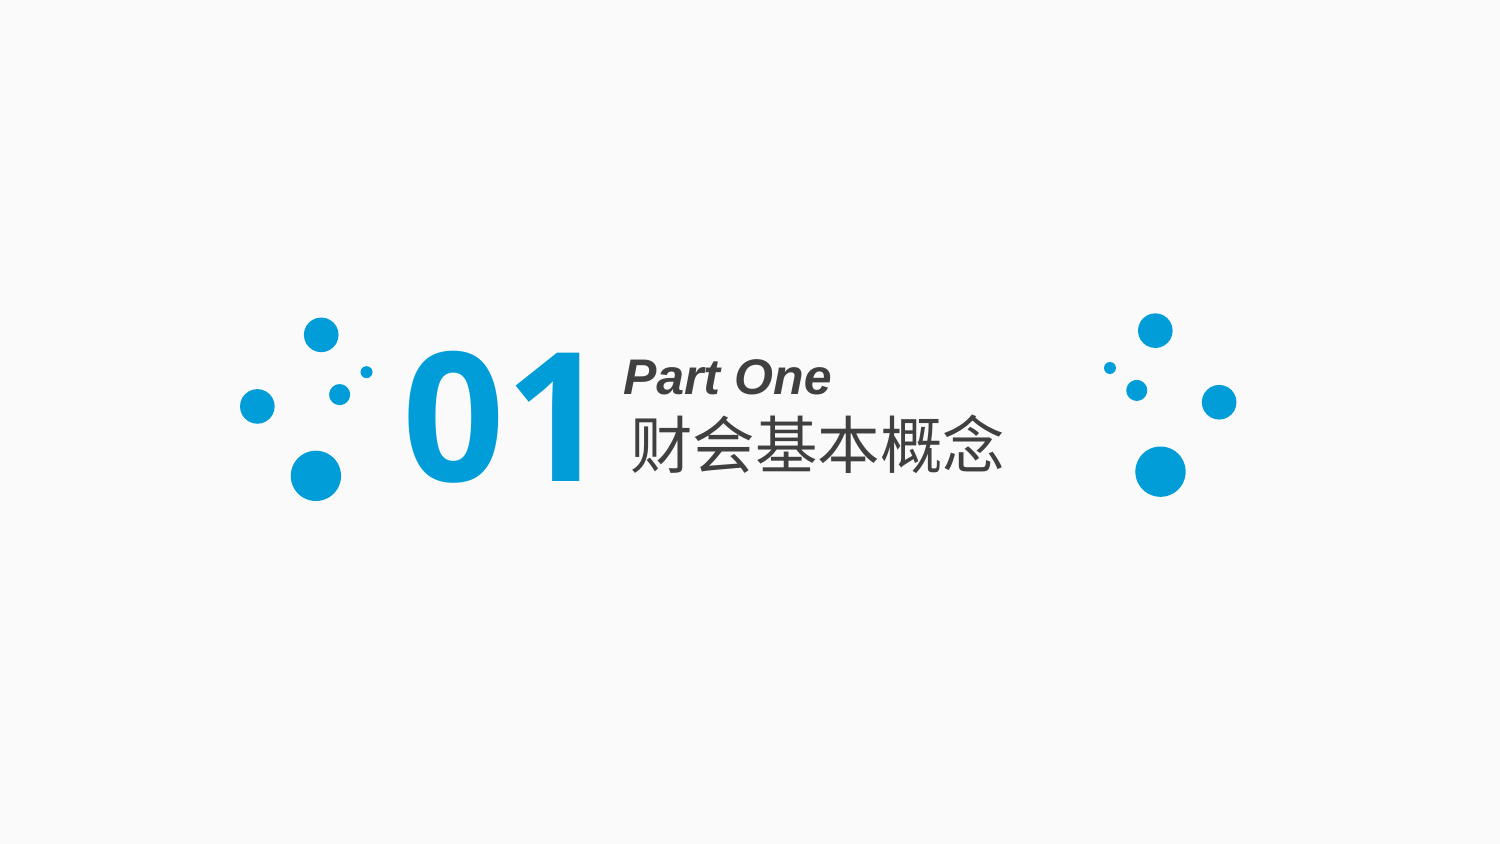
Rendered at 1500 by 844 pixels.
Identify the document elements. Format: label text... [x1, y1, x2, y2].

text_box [239, 317, 373, 501]
text_box 01 [402, 301, 608, 518]
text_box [608, 337, 1094, 490]
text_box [1103, 313, 1237, 497]
